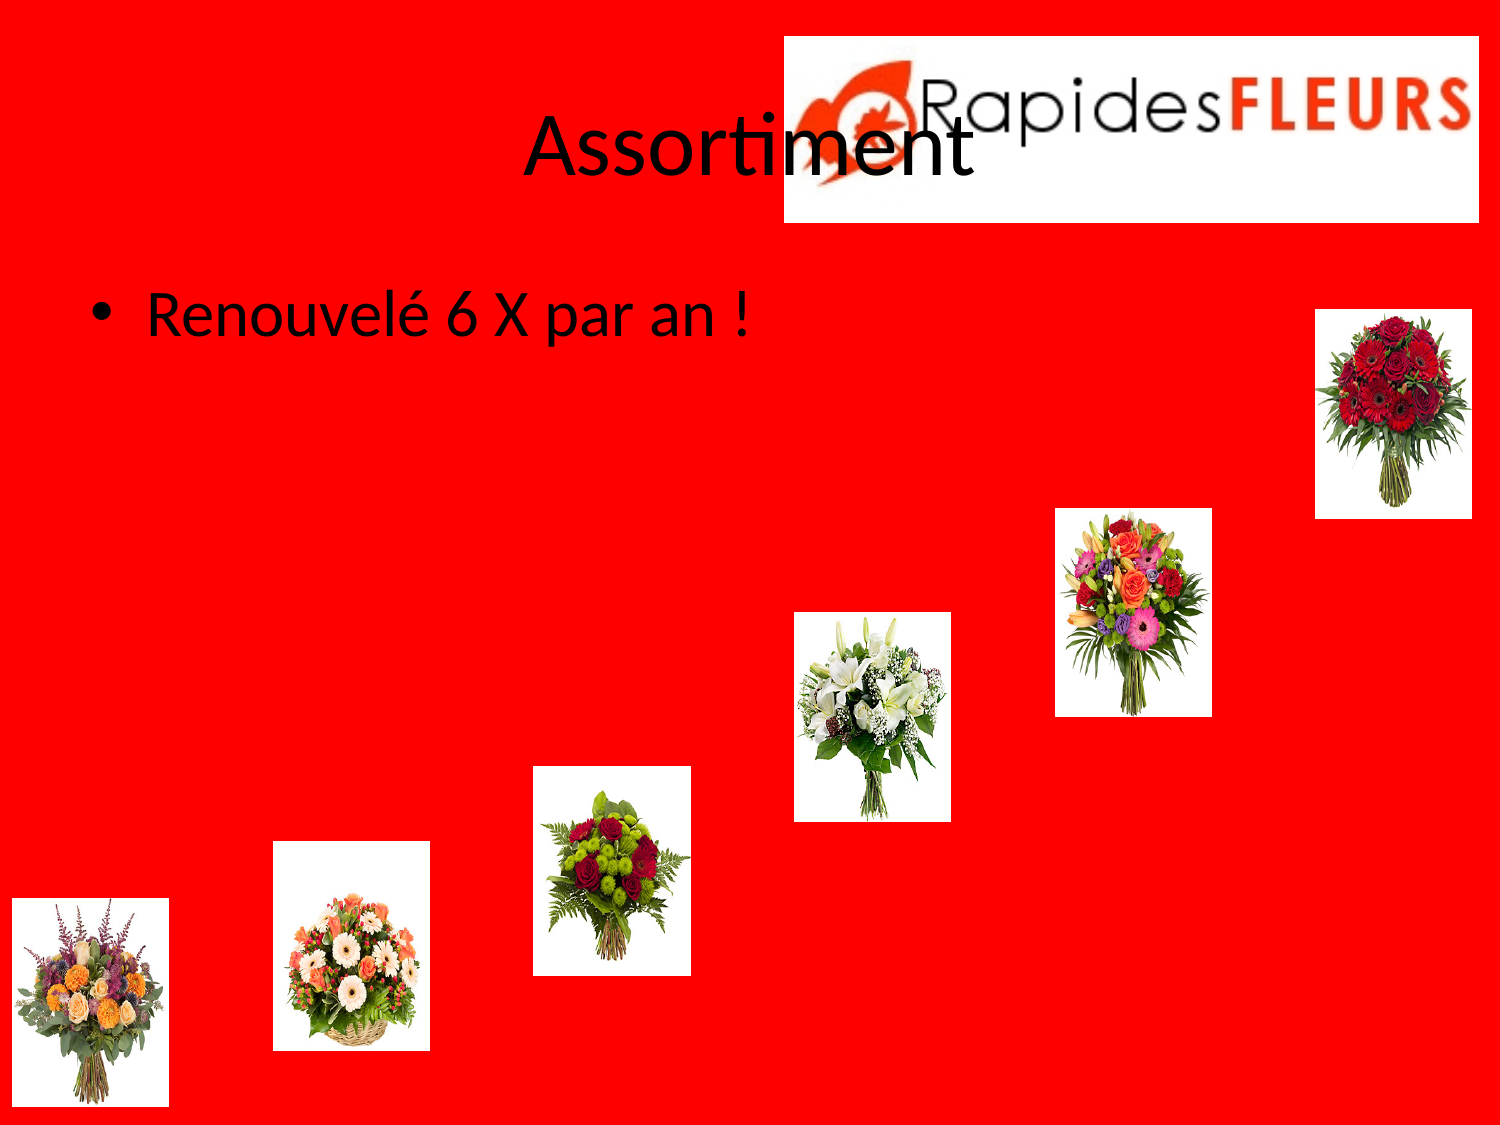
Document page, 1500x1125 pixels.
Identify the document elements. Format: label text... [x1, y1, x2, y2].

picture [533, 766, 691, 976]
list Renouvelé 6 X par an ! [75, 262, 1425, 1005]
picture [1315, 309, 1473, 519]
picture [784, 36, 1479, 223]
picture [12, 898, 169, 1107]
title Assortiment [75, 45, 1425, 233]
picture [794, 611, 951, 822]
picture [1054, 507, 1212, 717]
picture [272, 841, 430, 1051]
